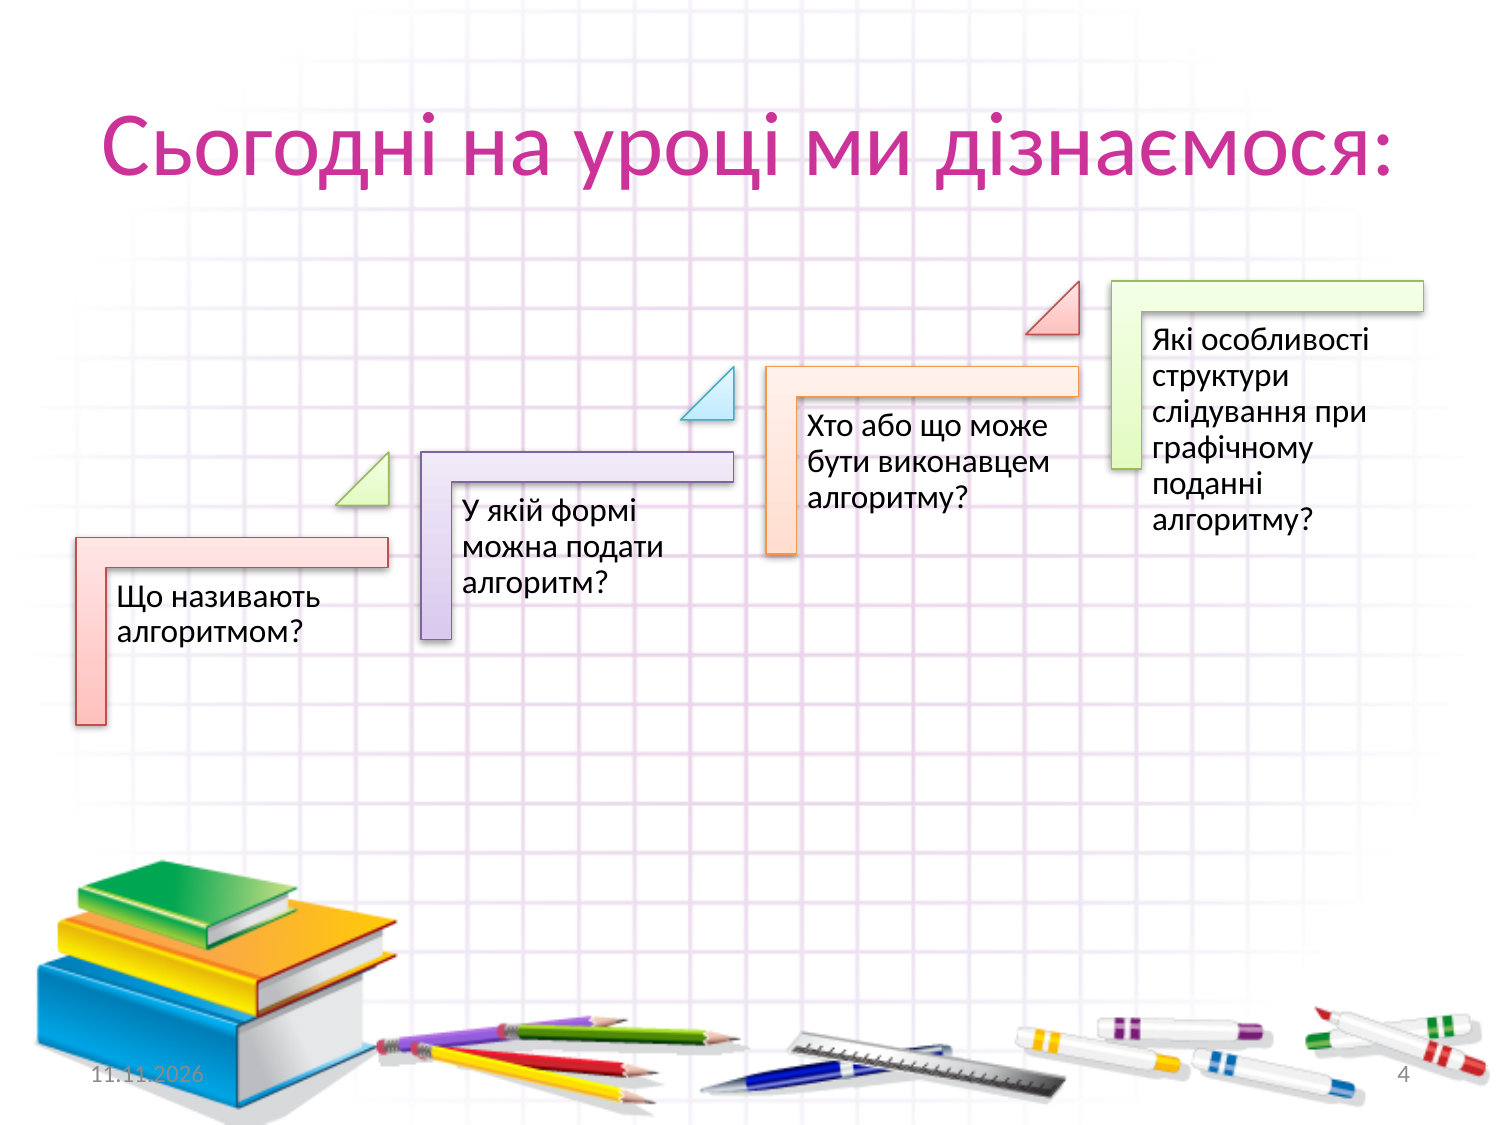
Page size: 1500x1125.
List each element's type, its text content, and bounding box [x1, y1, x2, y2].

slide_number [75, 1042, 425, 1103]
slide_number 4 [1074, 1042, 1425, 1103]
title Сьогодні на уроці ми дізнаємося: [75, 45, 1425, 233]
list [74, 262, 1426, 835]
picture [0, 0, 1500, 1125]
